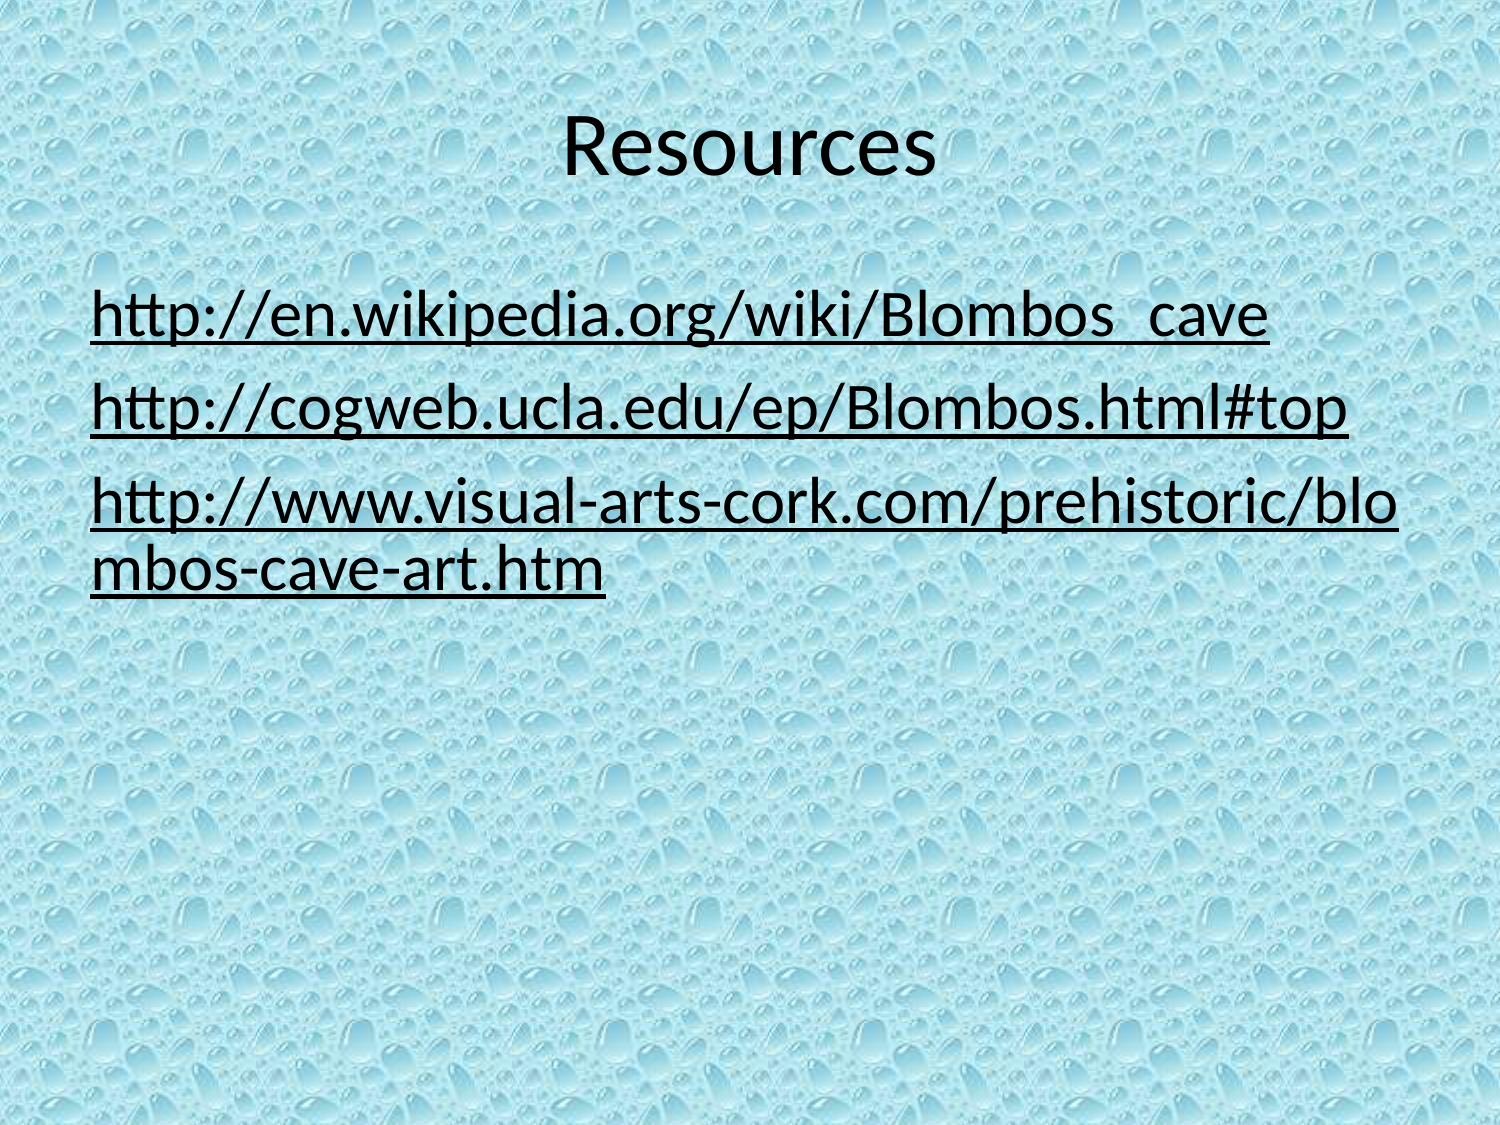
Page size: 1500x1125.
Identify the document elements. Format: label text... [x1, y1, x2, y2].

list http://en.wikipedia.org/wiki/Blombos_cave http://cogweb.ucla.edu/ep/Blombos.html#top http://www.visual-arts-cork.com/prehistoric/blombos-cave-art.htm [75, 262, 1425, 1005]
title Resources [75, 45, 1425, 233]
picture [0, 0, 1500, 1125]
